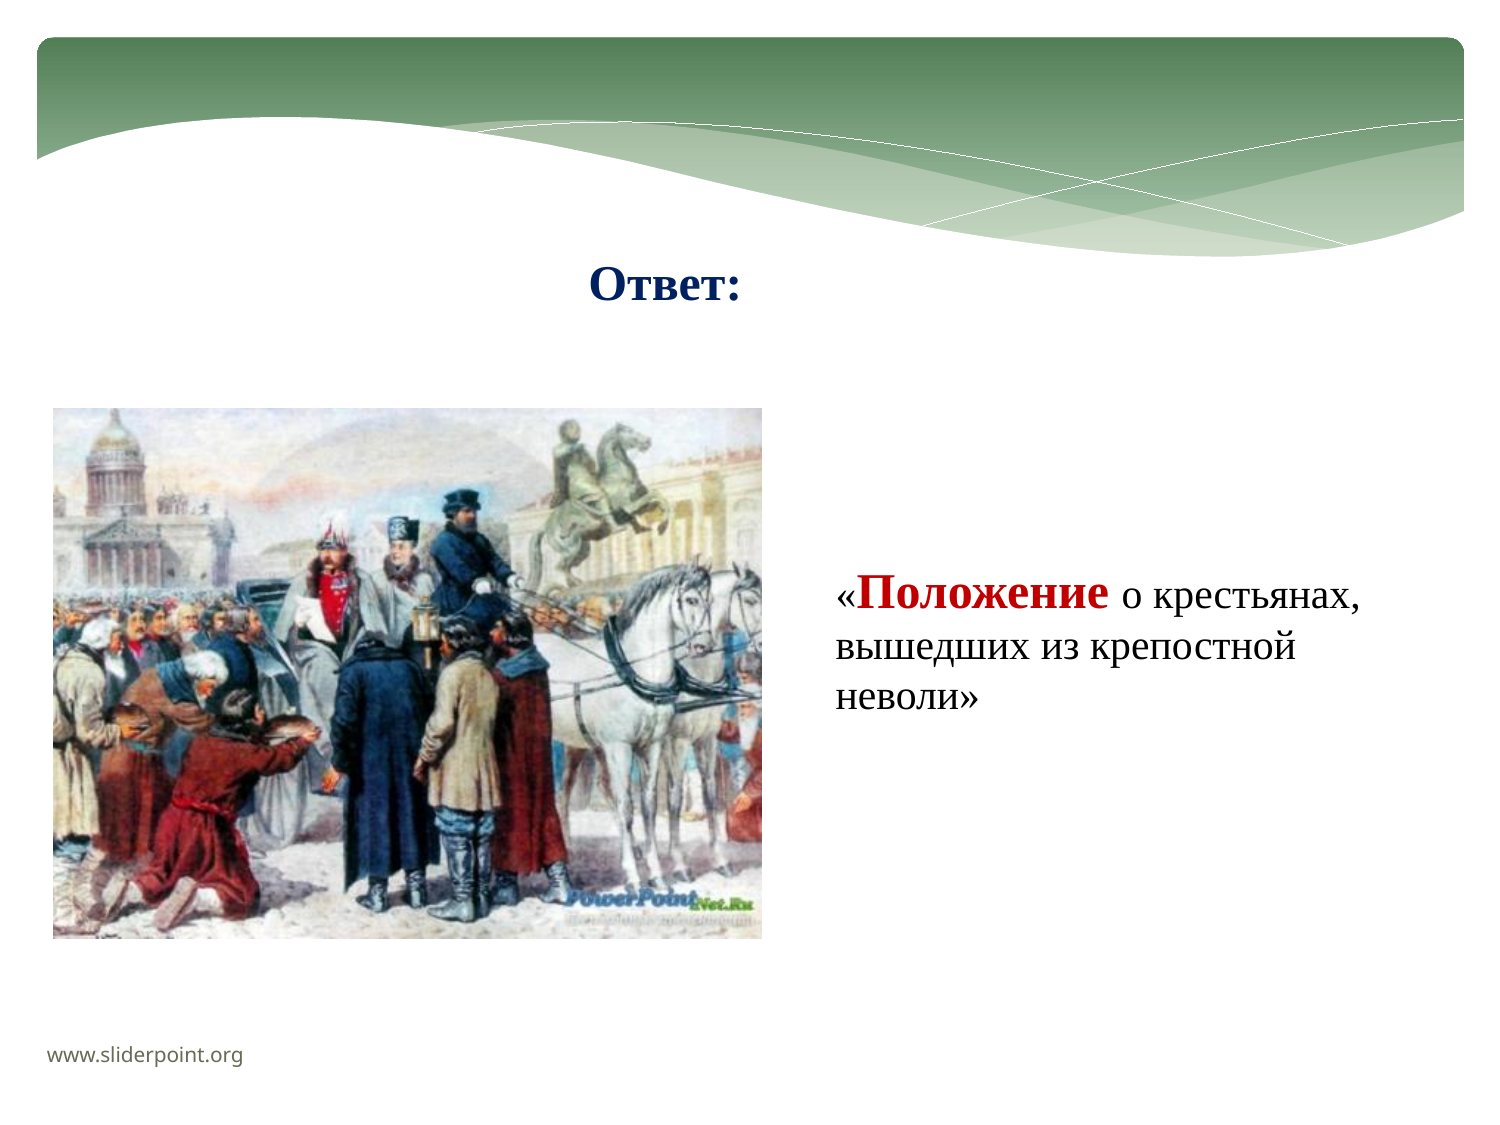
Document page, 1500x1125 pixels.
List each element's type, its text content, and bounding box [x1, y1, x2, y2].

text_box «Положение о крестьянах, вышедших из крепостной неволи» [820, 550, 1447, 726]
footer www.sliderpoint.org [31, 1025, 653, 1086]
text_box Ответ: [573, 243, 758, 319]
picture [52, 408, 763, 939]
